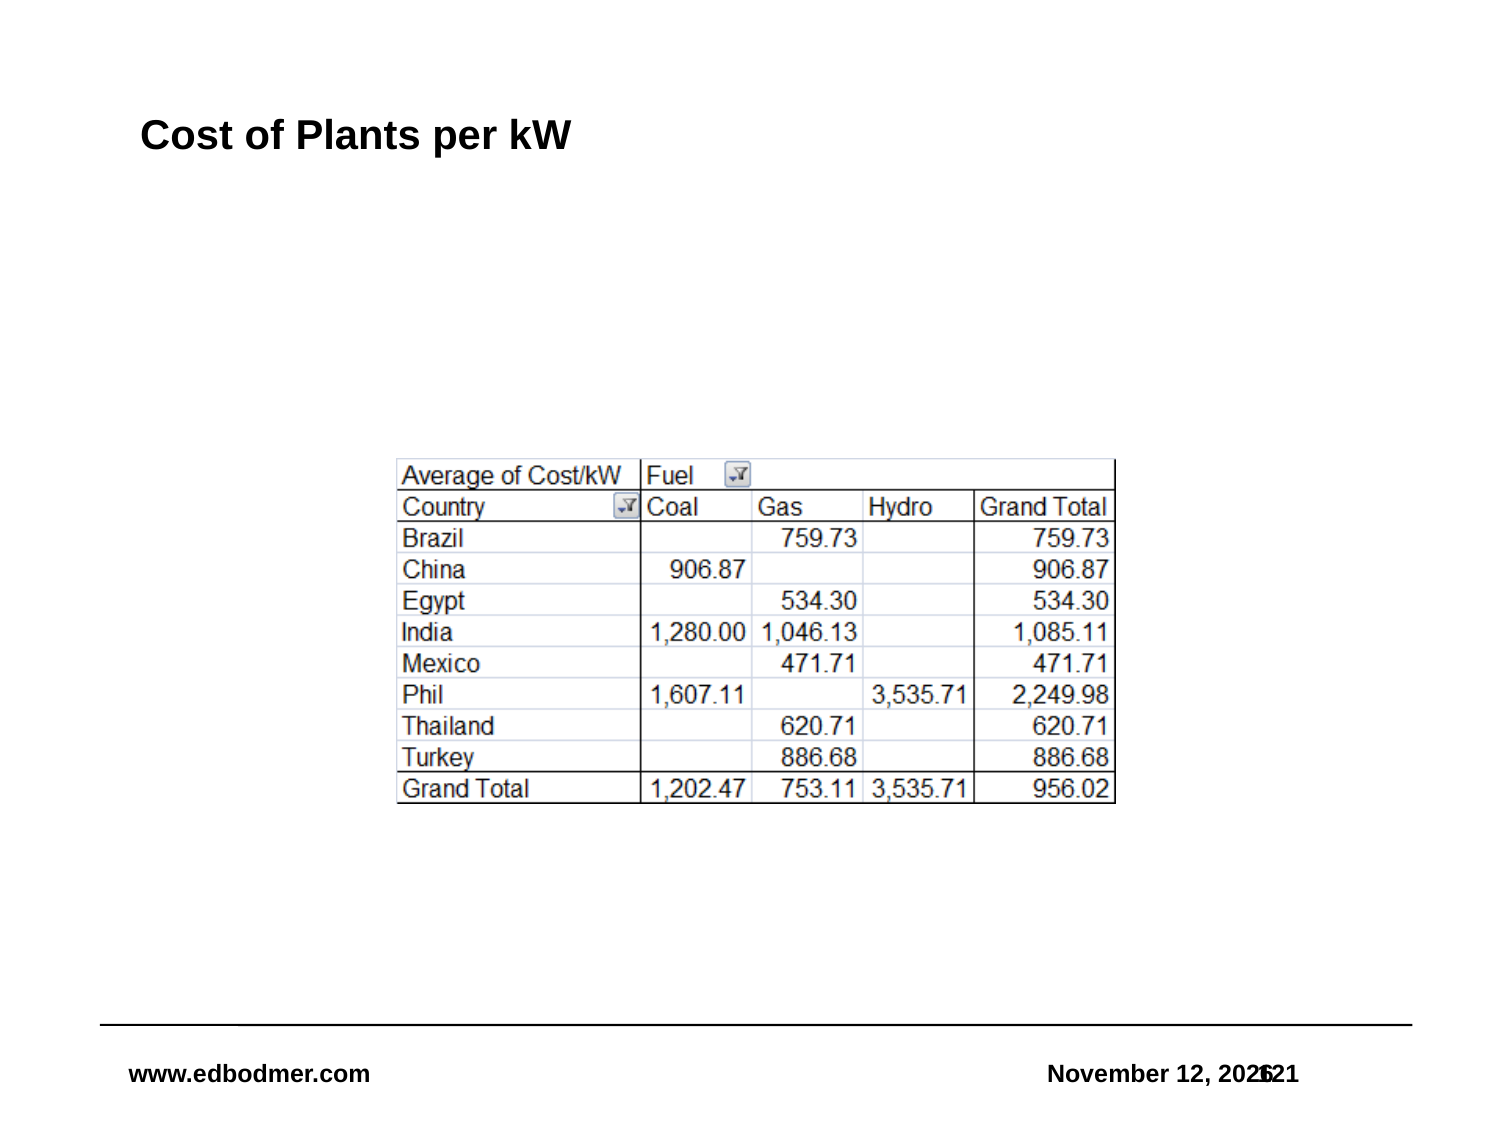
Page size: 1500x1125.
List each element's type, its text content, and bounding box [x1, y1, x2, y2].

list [396, 458, 1116, 805]
title Cost of Plants per kW [124, 99, 1288, 226]
